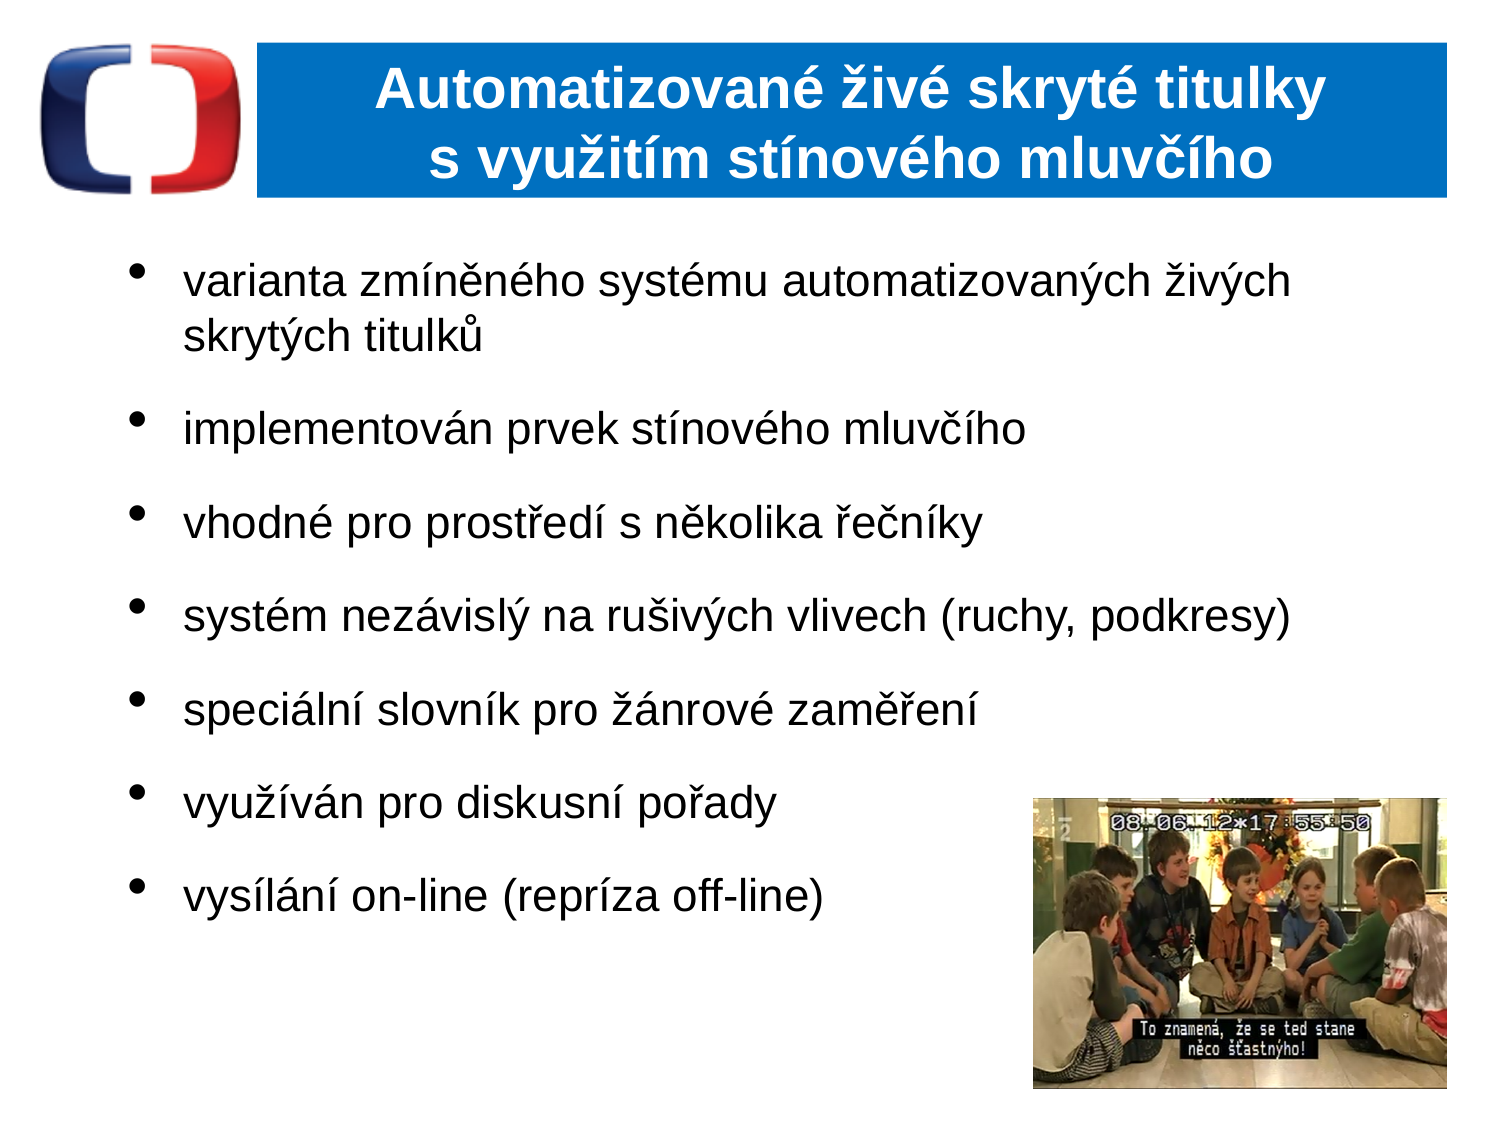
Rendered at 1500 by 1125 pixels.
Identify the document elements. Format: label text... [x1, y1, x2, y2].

picture [31, 42, 257, 198]
text_box Automatizované živé skryté titulky s využitím stínového mluvčího [257, 42, 1447, 198]
list varianta zmíněného systému automatizovaných živých skrytých titulků implementován prvek stínového mluvčího vhodné pro prostředí s několika řečníky systém nezávislý na rušivých vlivech (ruchy, podkresy) speciální slovník pro žánrové zaměření využíván pro diskusní pořady vysílání on-line (repríza off-line) [111, 243, 1463, 1048]
picture [1033, 798, 1448, 1090]
